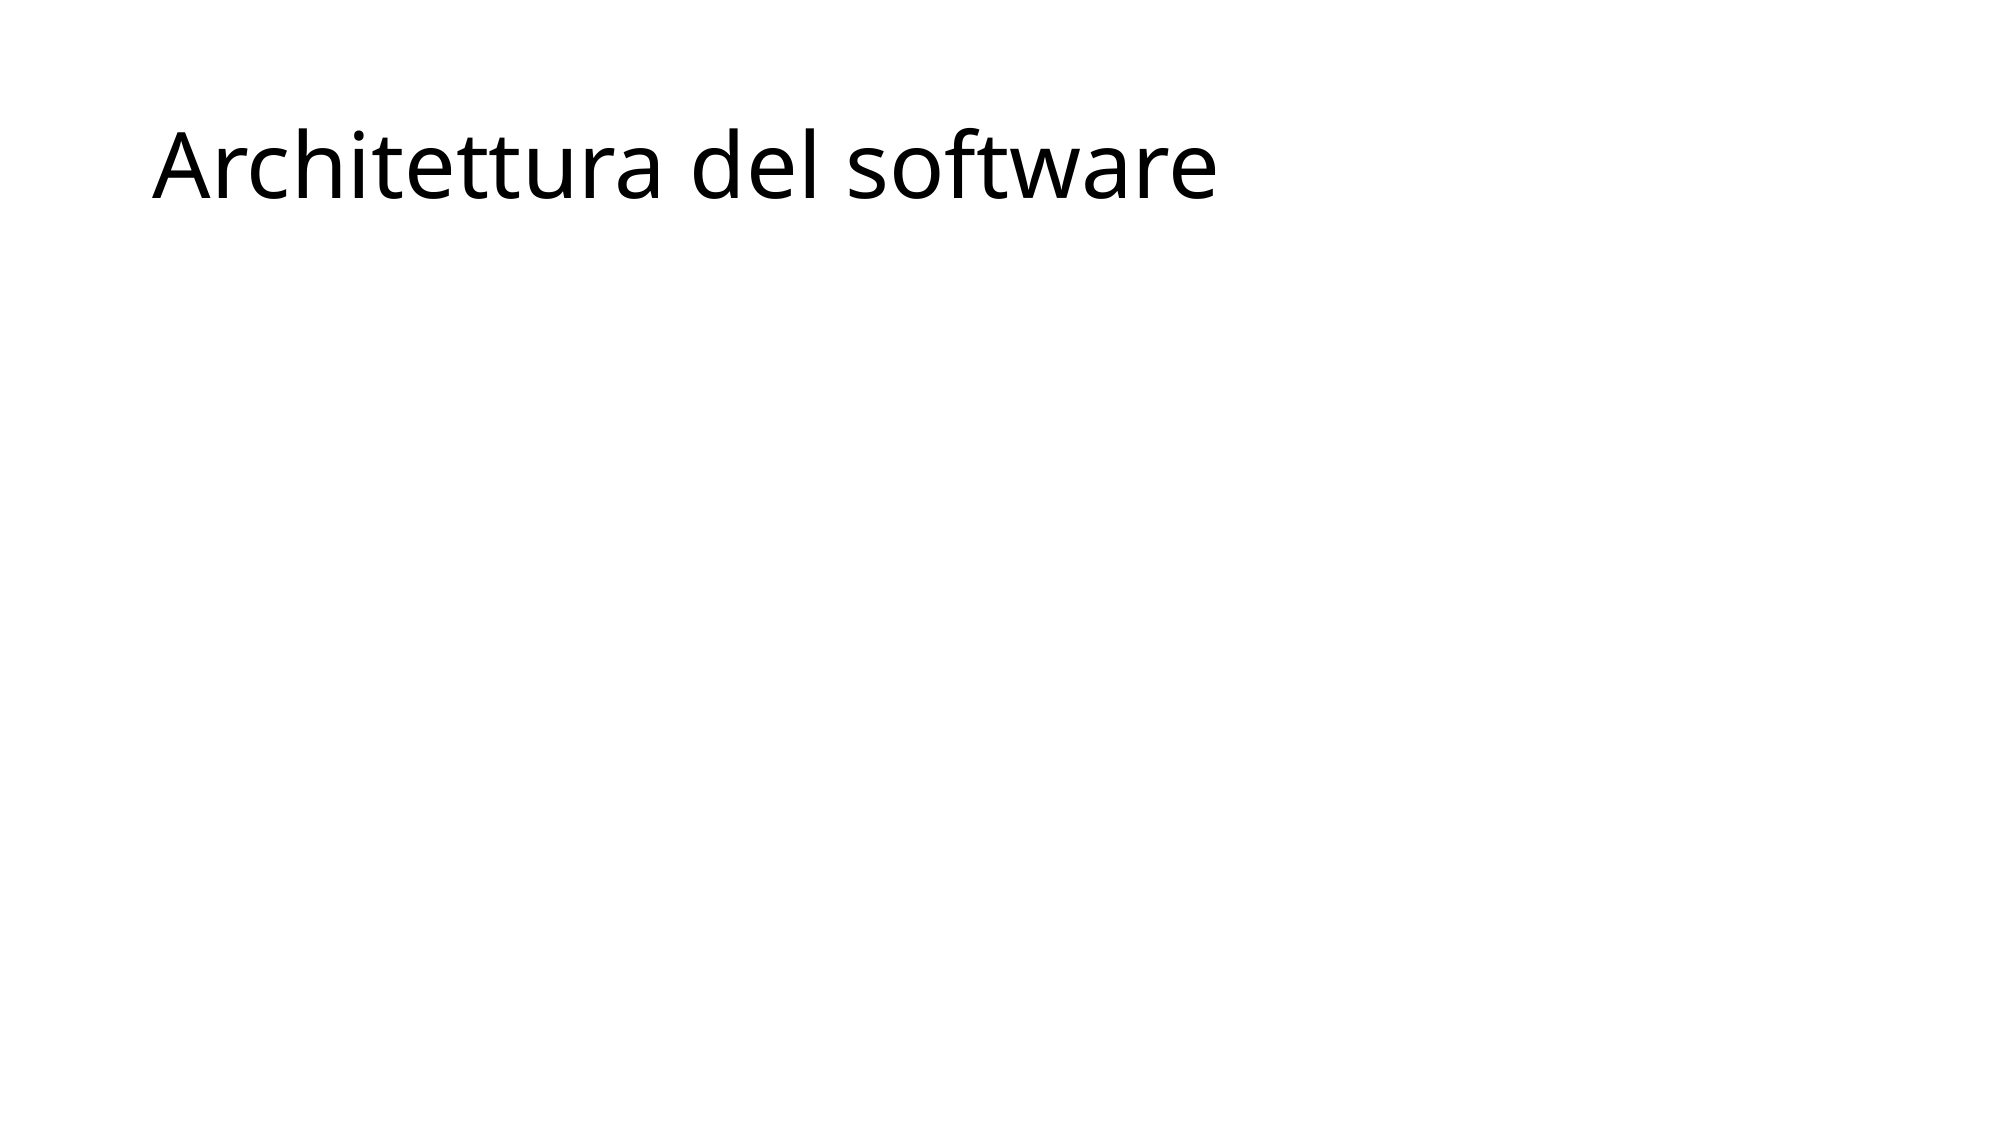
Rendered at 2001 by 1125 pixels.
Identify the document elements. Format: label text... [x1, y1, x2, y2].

title Architettura del software [137, 59, 1863, 278]
